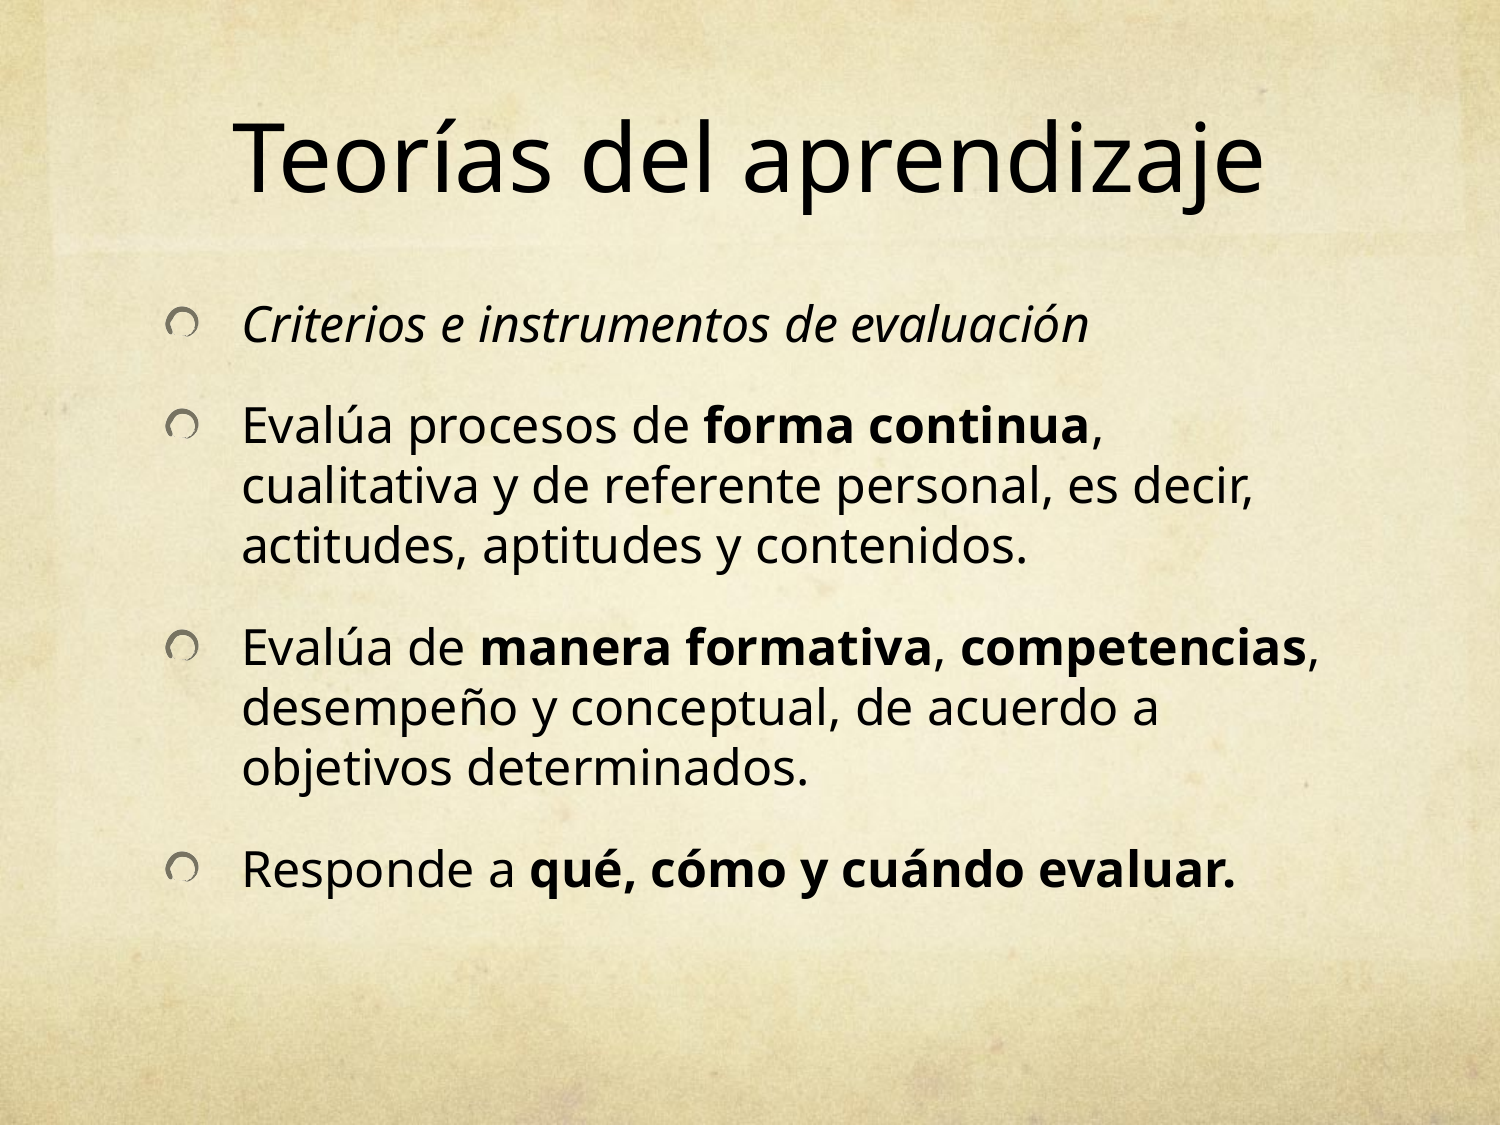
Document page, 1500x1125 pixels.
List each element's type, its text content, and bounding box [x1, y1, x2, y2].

list Criterios e instrumentos de evaluación Evalúa procesos de forma continua, cualitativa y de referente personal, es decir, actitudes, aptitudes y contenidos. Evalúa de manera formativa, competencias, desempeño y conceptual, de acuerdo a objetivos determinados. Responde a qué, cómo y cuándo evaluar. [150, 284, 1350, 950]
picture [0, 0, 1500, 1125]
title Teorías del aprendizaje [150, 82, 1350, 225]
